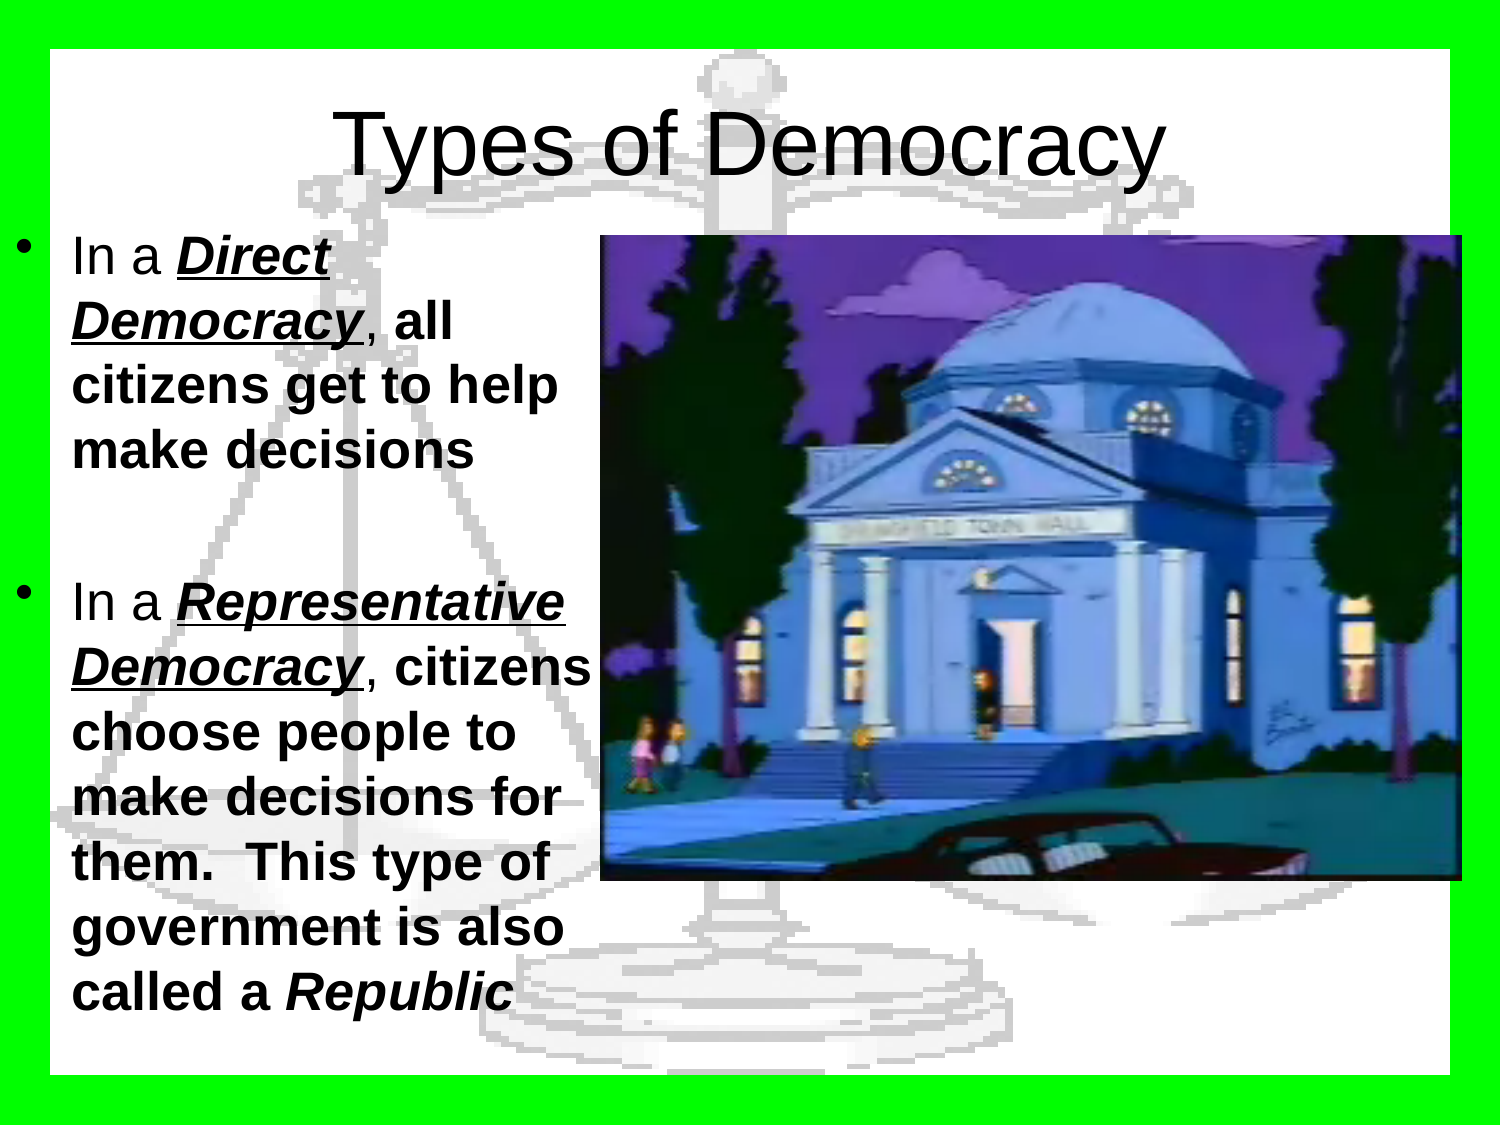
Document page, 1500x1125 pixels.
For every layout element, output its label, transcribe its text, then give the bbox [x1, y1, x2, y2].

picture [49, 49, 1451, 1076]
list In a Direct Democracy, all citizens get to help make decisions In a Representative Democracy, citizens choose people to make decisions for them. This type of government is also called a Republic [0, 212, 44, 1038]
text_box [599, 234, 1463, 882]
